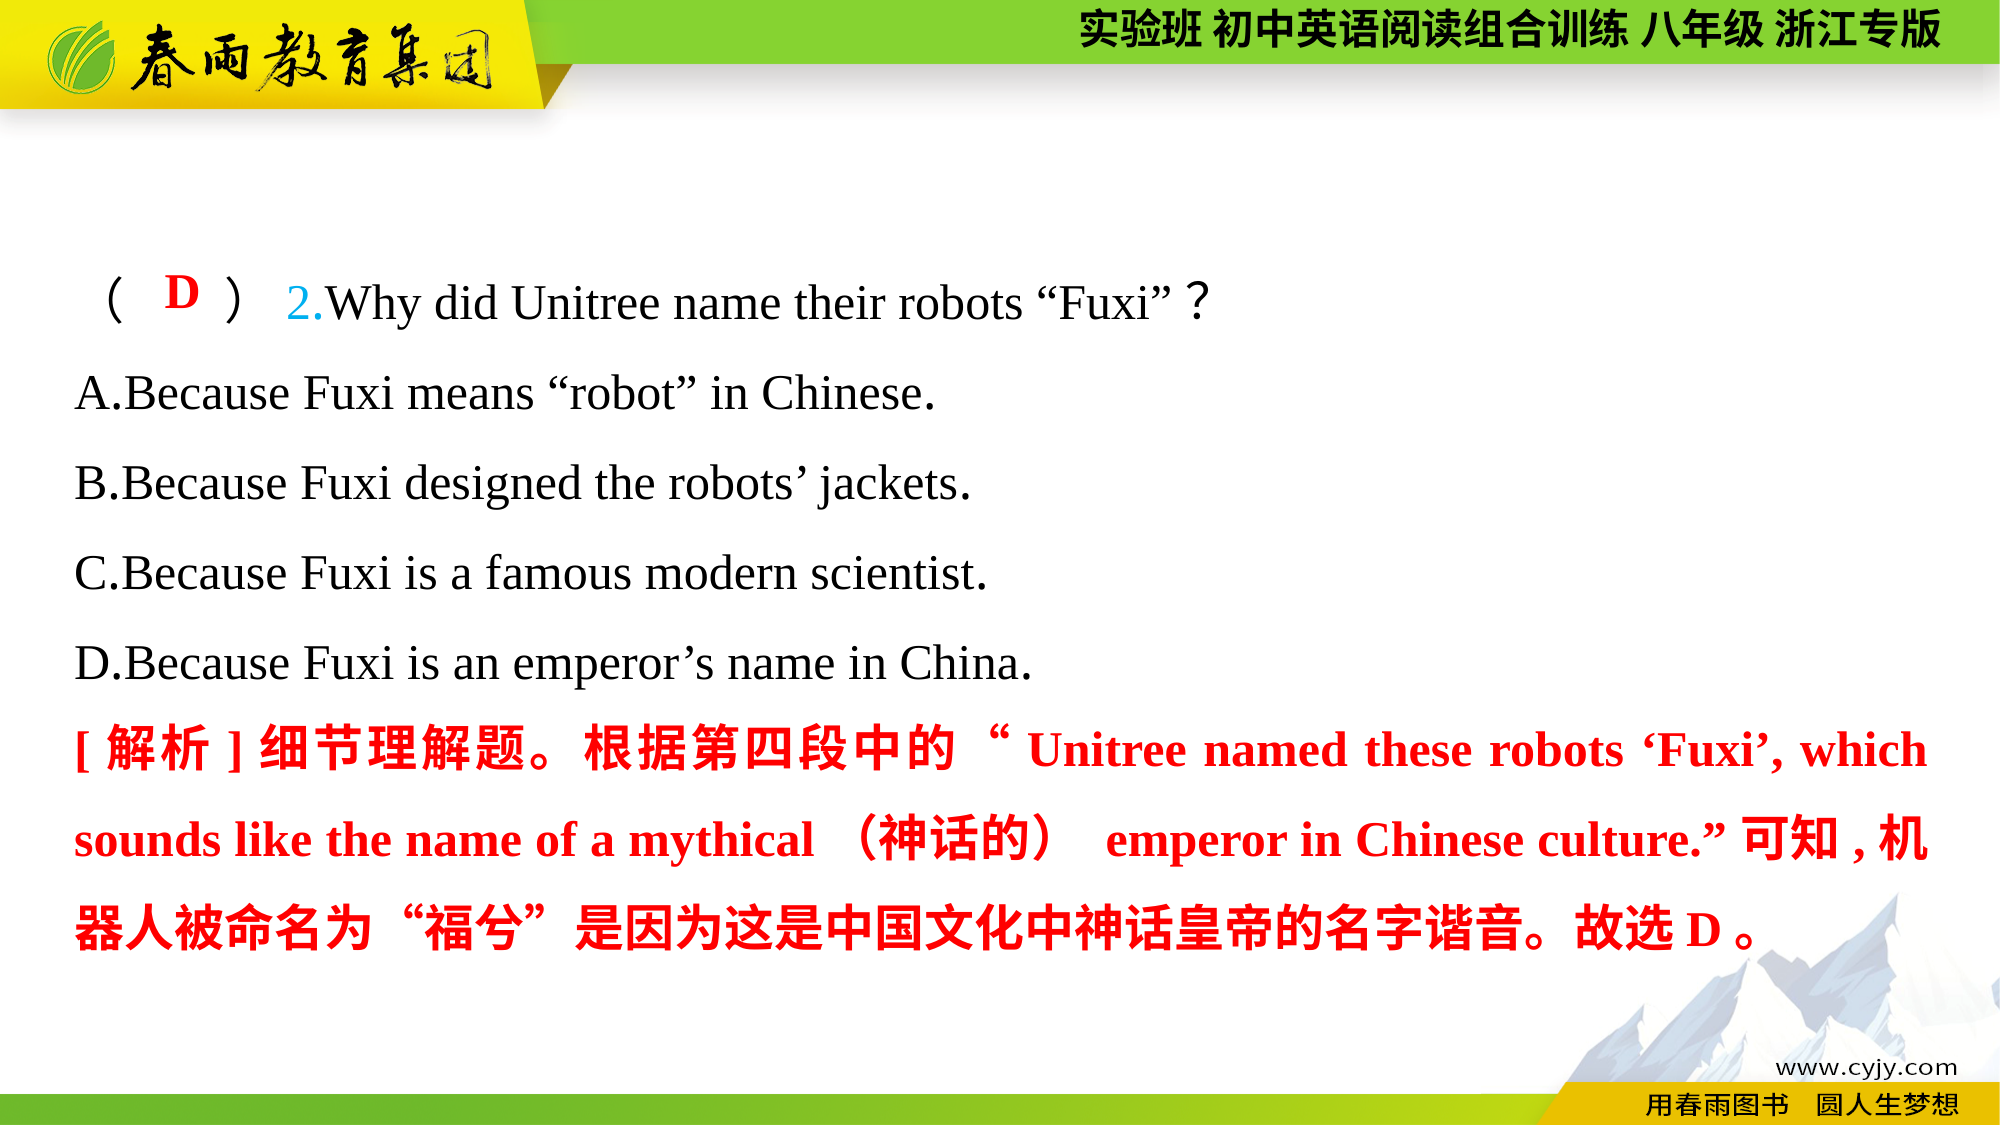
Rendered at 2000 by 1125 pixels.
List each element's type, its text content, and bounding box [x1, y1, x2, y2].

list （ ）2.Why did Unitree name their robots “Fuxi”？ A.Because Fuxi means “robot” in Chinese. B.Because Fuxi designed the robots’ jackets. C.Because Fuxi is a famous modern scientist. D.Because Fuxi is an emperor’s name in China. [59, 231, 1944, 679]
text_box D [149, 250, 216, 326]
text_box [解析]细节理解题。根据第四段中的“Unitree named these robots ‘Fuxi’, which sounds like the name of a mythical（神话的） emperor in Chinese culture.”可知,机器人被命名为“福兮”是因为这是中国文化中神话皇帝的名字谐音。故选D。 [59, 679, 1944, 964]
picture [0, 0, 2000, 1125]
